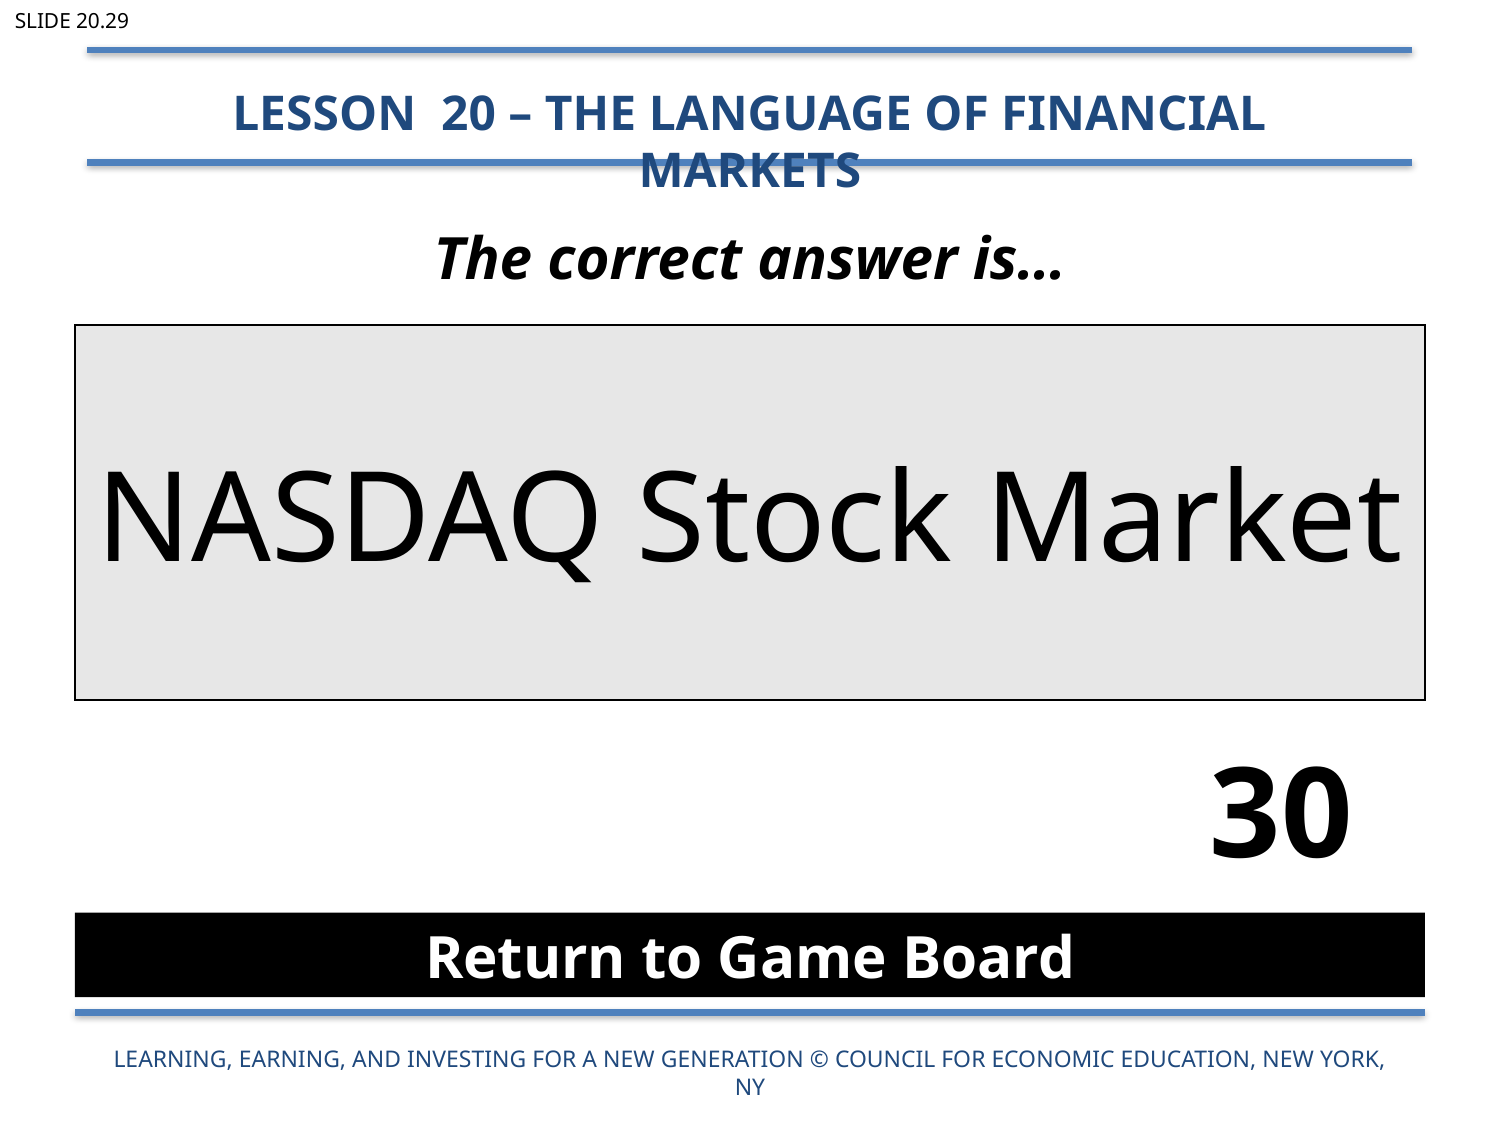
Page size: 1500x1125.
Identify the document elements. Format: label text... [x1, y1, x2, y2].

text_box Return to Game Board [74, 912, 1425, 998]
text_box Slide 20.29 [0, 0, 213, 40]
table_header NASDAQ Stock Market [76, 350, 1424, 699]
text_box 30 [1162, 724, 1400, 890]
title The correct answer is… [75, 162, 1425, 350]
text_box Lesson 20 – The Language of Financial Markets [125, 74, 1375, 161]
